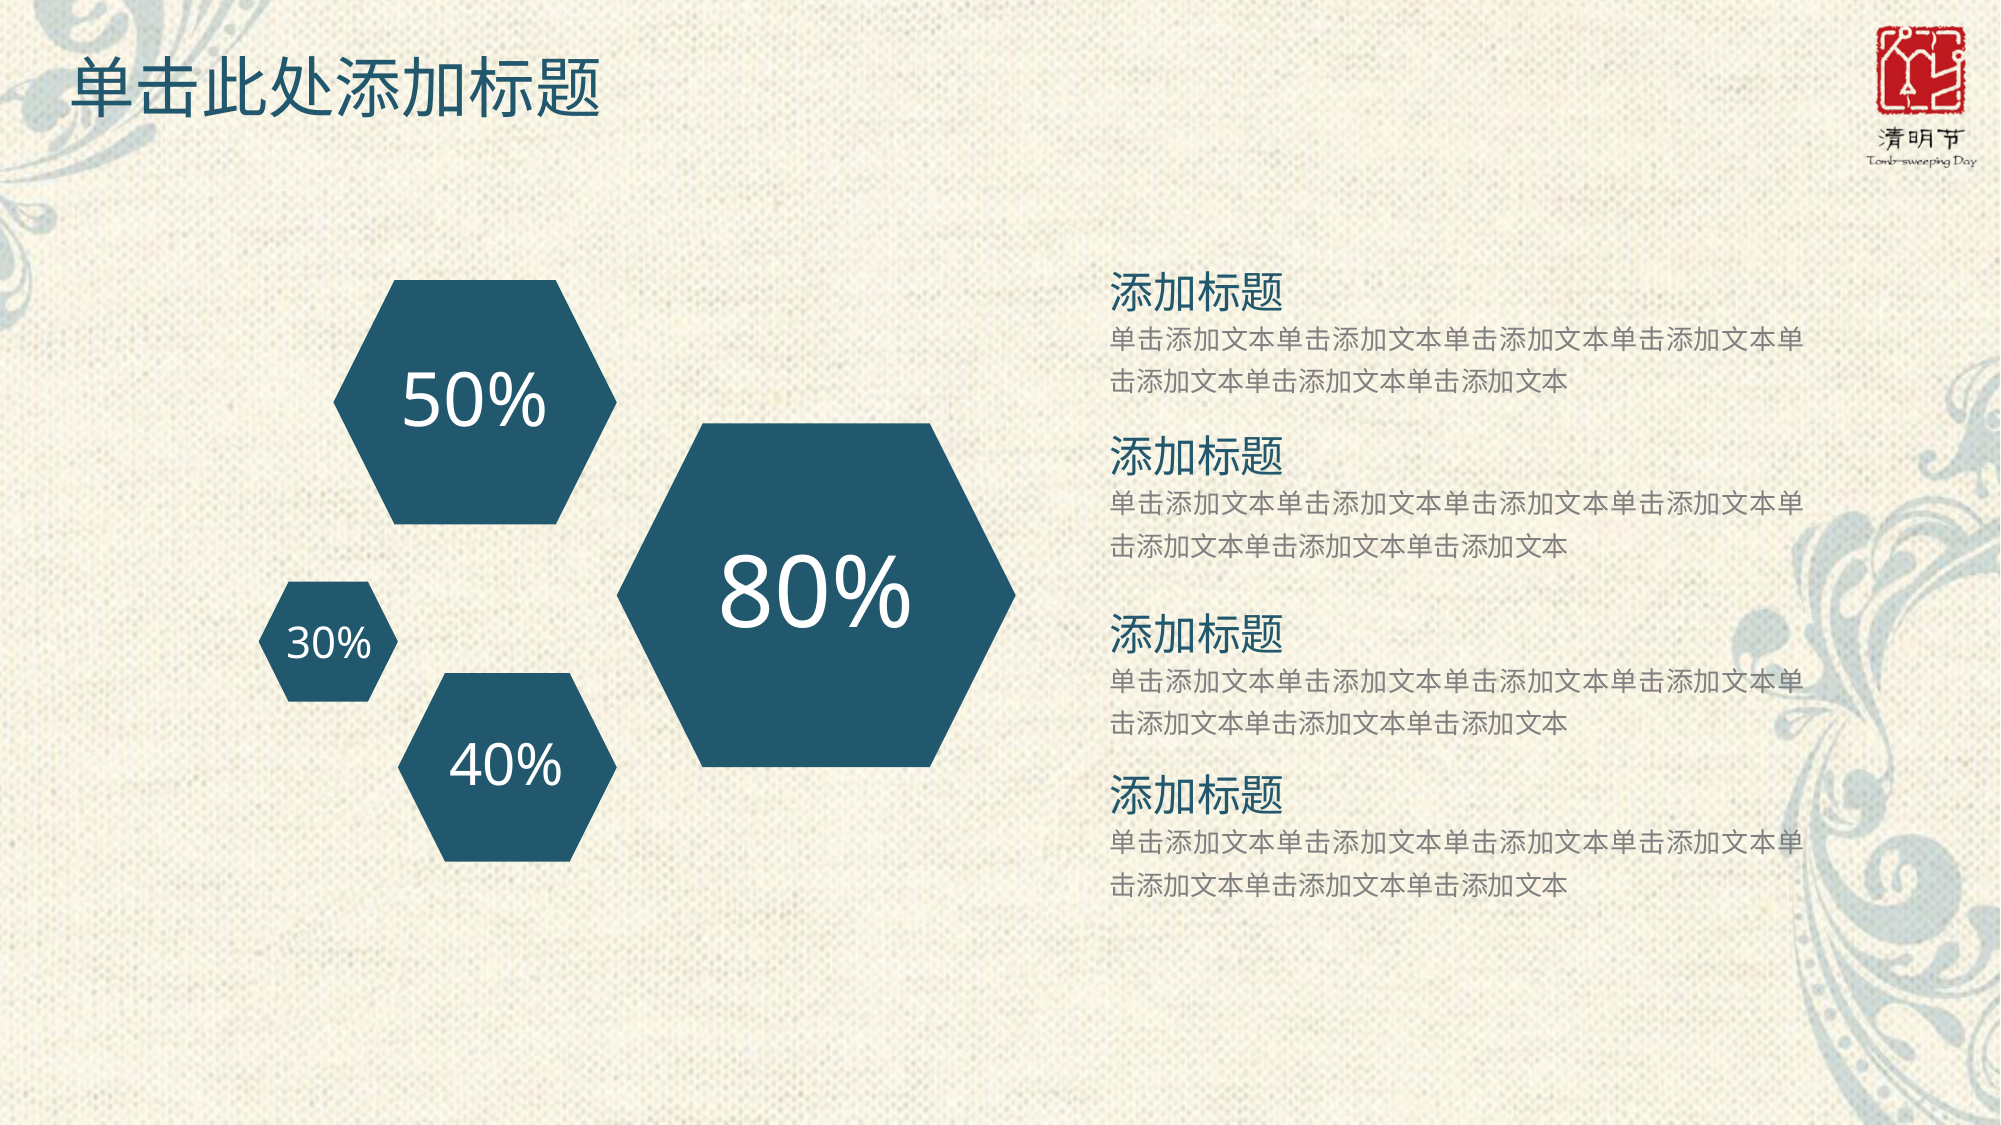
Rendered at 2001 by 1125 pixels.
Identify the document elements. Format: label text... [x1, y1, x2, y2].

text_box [616, 423, 1016, 768]
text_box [256, 581, 403, 702]
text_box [1094, 427, 1819, 571]
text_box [333, 280, 617, 525]
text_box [397, 673, 617, 862]
picture [0, 0, 2001, 1125]
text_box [1094, 604, 1819, 748]
title 单击此处添加标题 [53, 31, 1779, 151]
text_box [1094, 263, 1819, 406]
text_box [1094, 766, 1819, 910]
